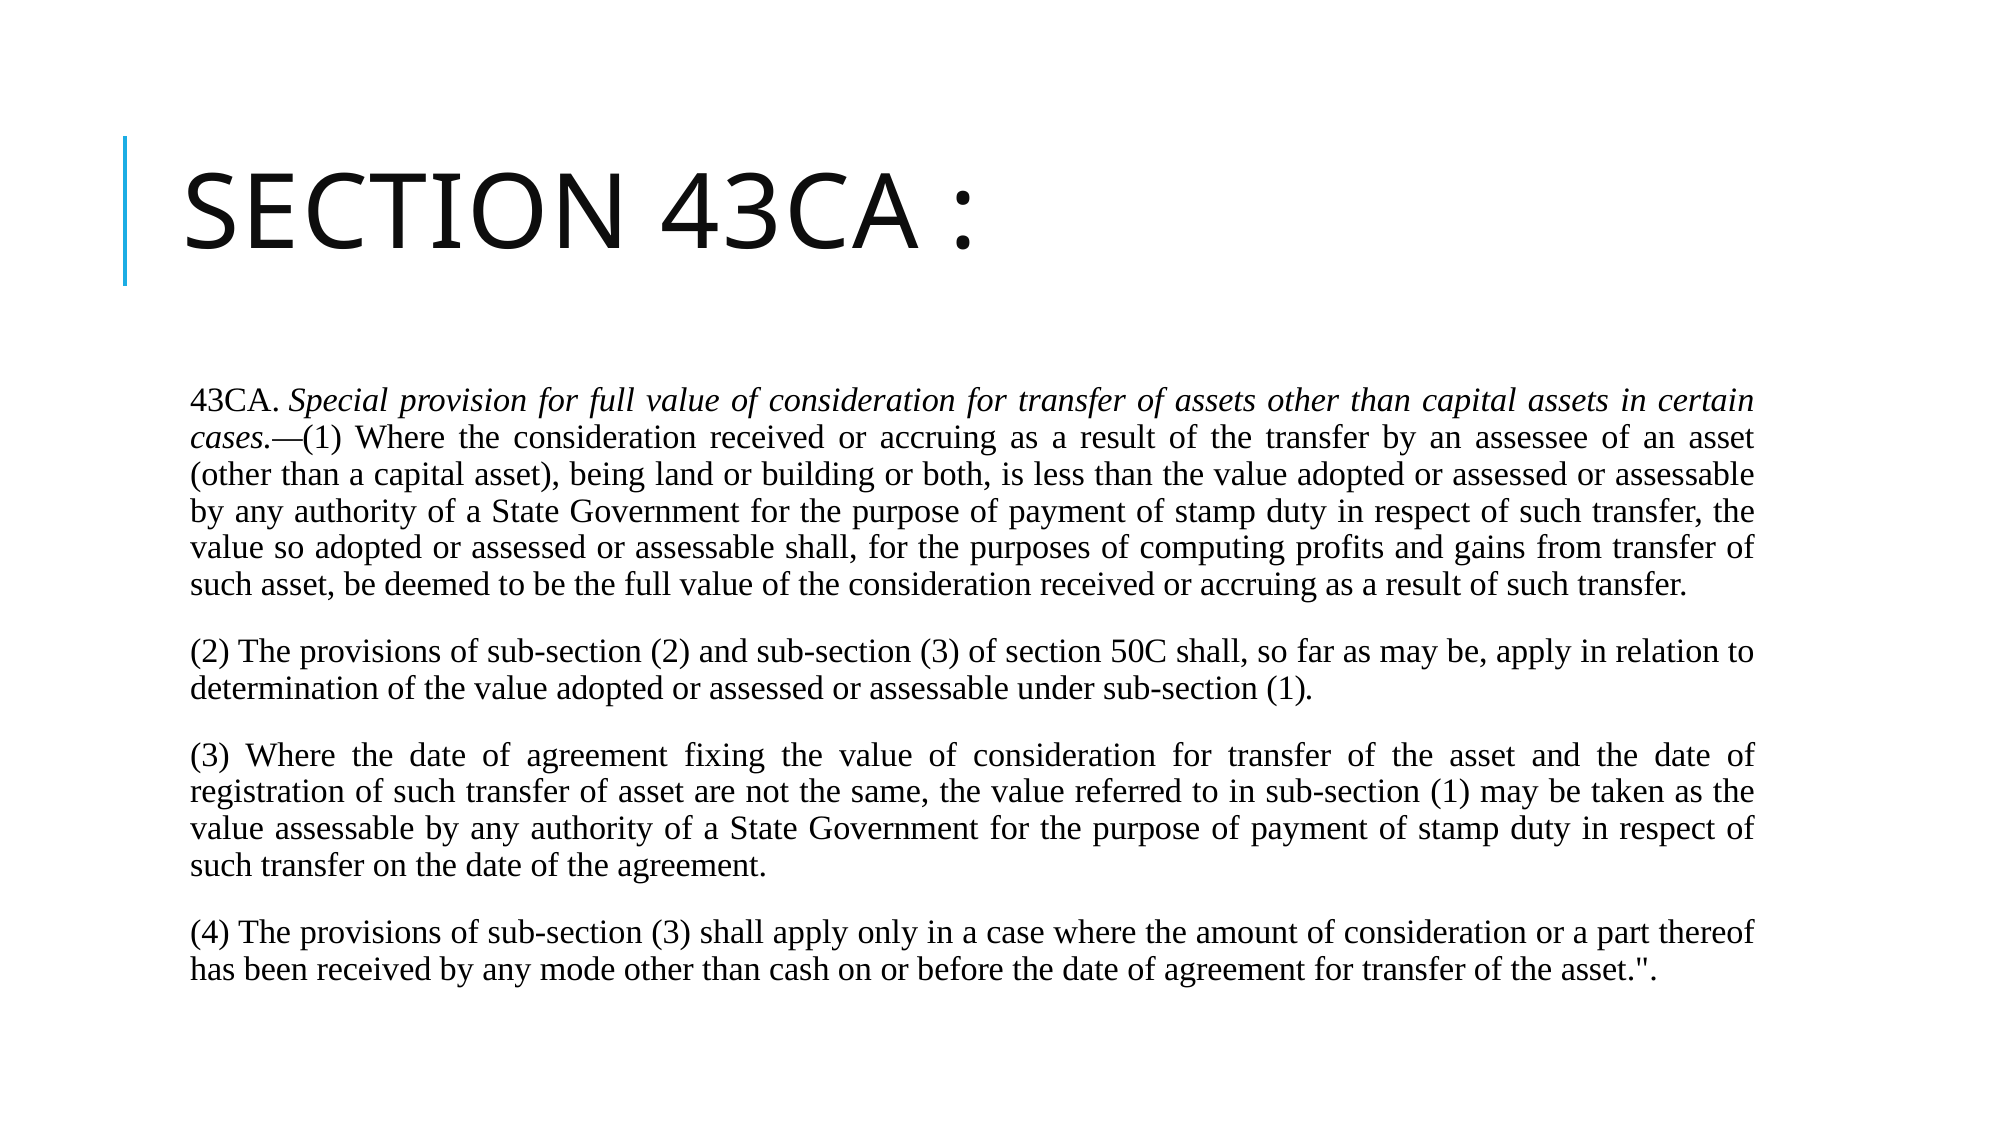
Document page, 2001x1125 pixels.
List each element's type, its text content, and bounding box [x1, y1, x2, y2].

title Section 43CA : [168, 96, 1763, 342]
list 43CA. Special provision for full value of consideration for transfer of assets other than capital assets in certain cases.—(1) Where the consideration received or accruing as a result of the transfer by an assessee of an asset (other than a capital asset), being land or building or both, is less than the value adopted or assessed or assessable by any authority of a State Government for the purpose of payment of stamp duty in respect of such transfer, the value so adopted or assessed or assessable shall, for the purposes of computing profits and gains from transfer of such asset, be deemed to be the full value of the consideration received or accruing as a result of such transfer. (2) The provisions of sub-section (2) and sub-section (3) of section 50C shall, so far as may be, apply in relation to determination of the value adopted or assessed or assessable under sub-section (1). (3) Where the date of agreement fixing the value of consideration for transfer of the asset and the date of registration of such transfer of asset are not the same, the value referred to in sub-section (1) may be taken as the value assessable by any authority of a State Government for the purpose of payment of stamp duty in respect of such transfer on the date of the agreement. (4) The provisions of sub-section (3) shall apply only in a case where the amount of consideration or a part thereof has been received by any mode other than cash on or before the date of agreement for transfer of the asset.". [168, 375, 1763, 1035]
